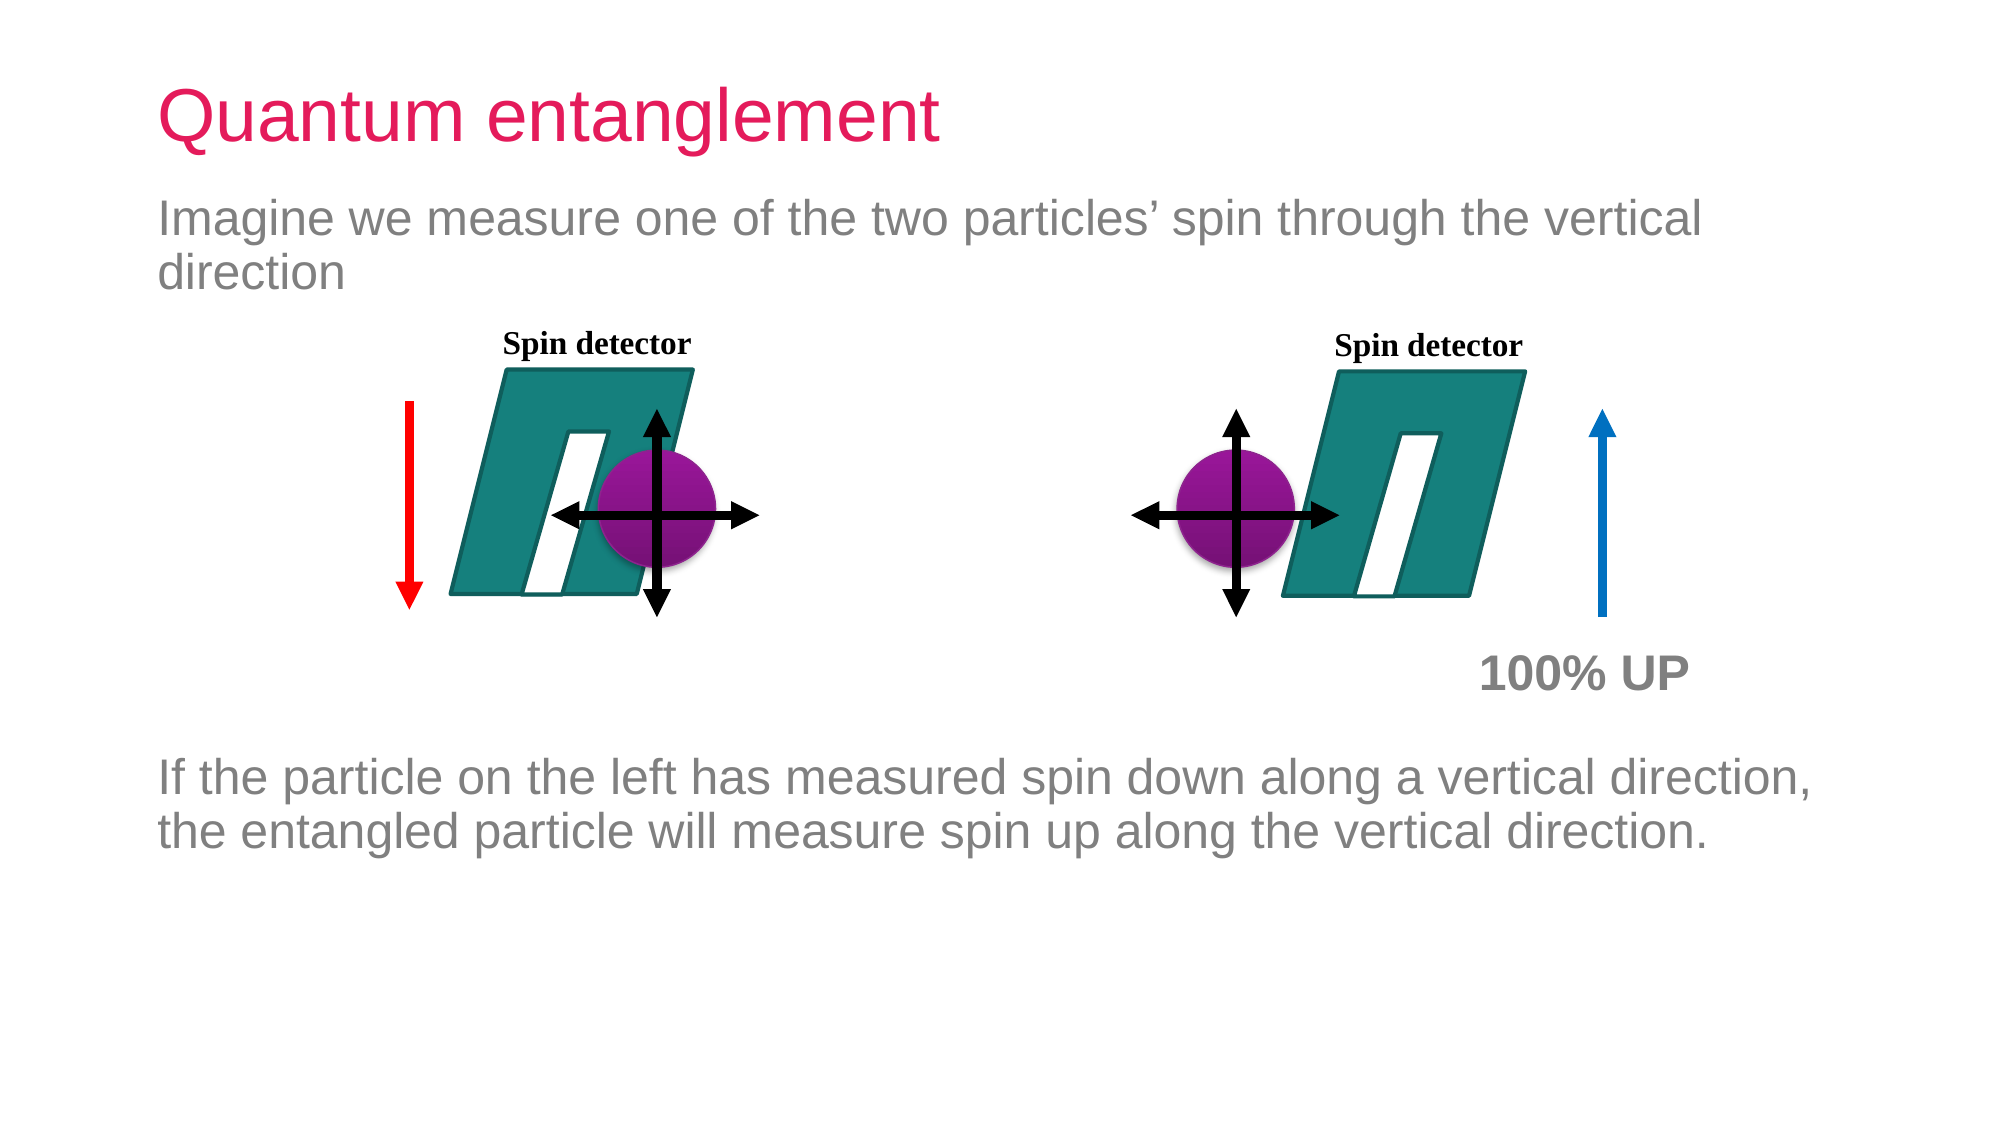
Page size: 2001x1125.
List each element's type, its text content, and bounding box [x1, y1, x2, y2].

text_box [699, 466, 717, 511]
text_box [1241, 449, 1277, 511]
text_box [1177, 520, 1229, 568]
title Quantum entanglement [157, 66, 1872, 218]
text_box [450, 369, 694, 595]
text_box [1241, 520, 1277, 568]
text_box If the particle on the left has measured spin down along a vertical direction, the entangled particle will measure spin up along the vertical direction. [157, 750, 1863, 987]
list Imagine we measure one of the two particles’ spin through the vertical direction [157, 191, 1863, 558]
text_box [1176, 449, 1229, 511]
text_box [1282, 371, 1526, 597]
text_box Spin detector [1310, 315, 1547, 371]
text_box [699, 520, 716, 551]
text_box 100% UP [1404, 646, 1765, 736]
text_box Spin detector [479, 313, 716, 369]
